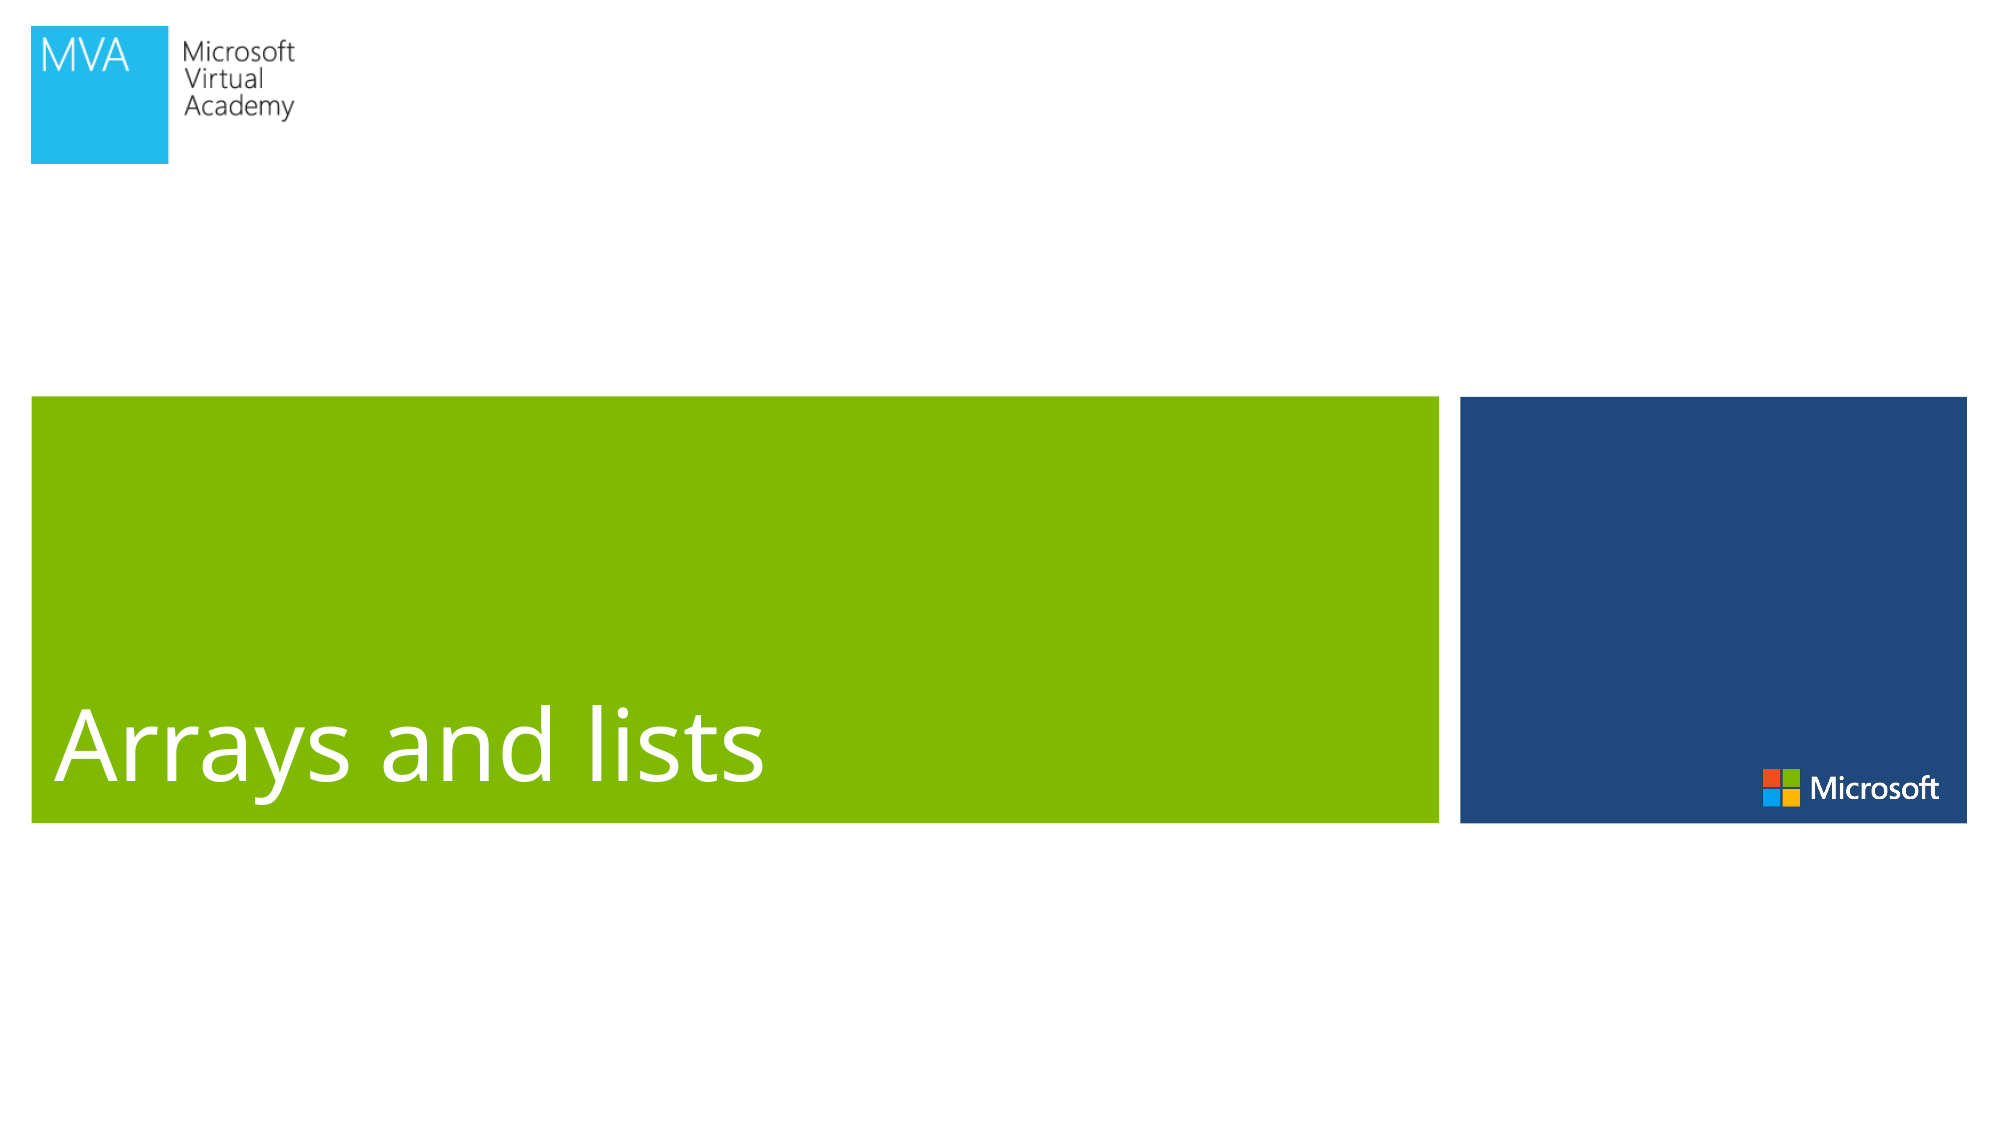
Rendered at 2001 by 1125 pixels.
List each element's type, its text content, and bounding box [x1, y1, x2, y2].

title Arrays and lists [31, 396, 1440, 824]
picture [1760, 759, 1947, 815]
picture [31, 26, 374, 164]
